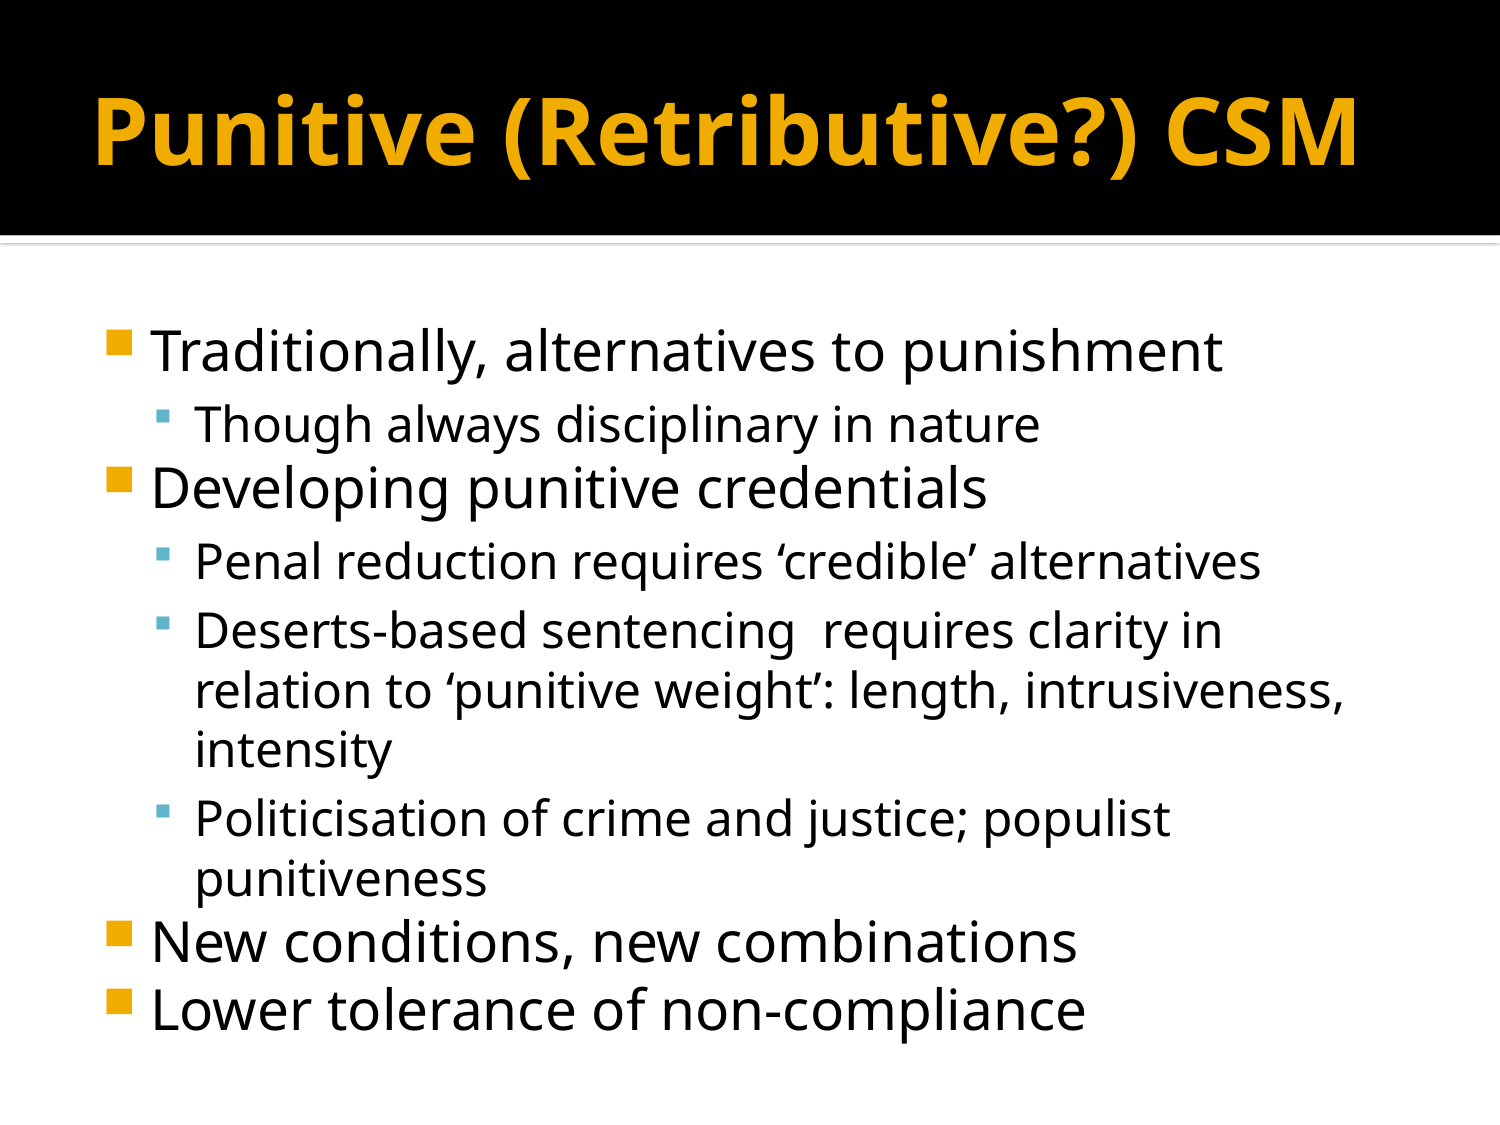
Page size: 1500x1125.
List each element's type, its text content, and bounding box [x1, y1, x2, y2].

title Punitive (Retributive?) CSM [75, 25, 1425, 231]
list Traditionally, alternatives to punishment Though always disciplinary in nature Developing punitive credentials Penal reduction requires ‘credible’ alternatives Deserts-based sentencing requires clarity in relation to ‘punitive weight’: length, intrusiveness, intensity Politicisation of crime and justice; populist punitiveness New conditions, new combinations Lower tolerance of non-compliance [75, 299, 1425, 1059]
